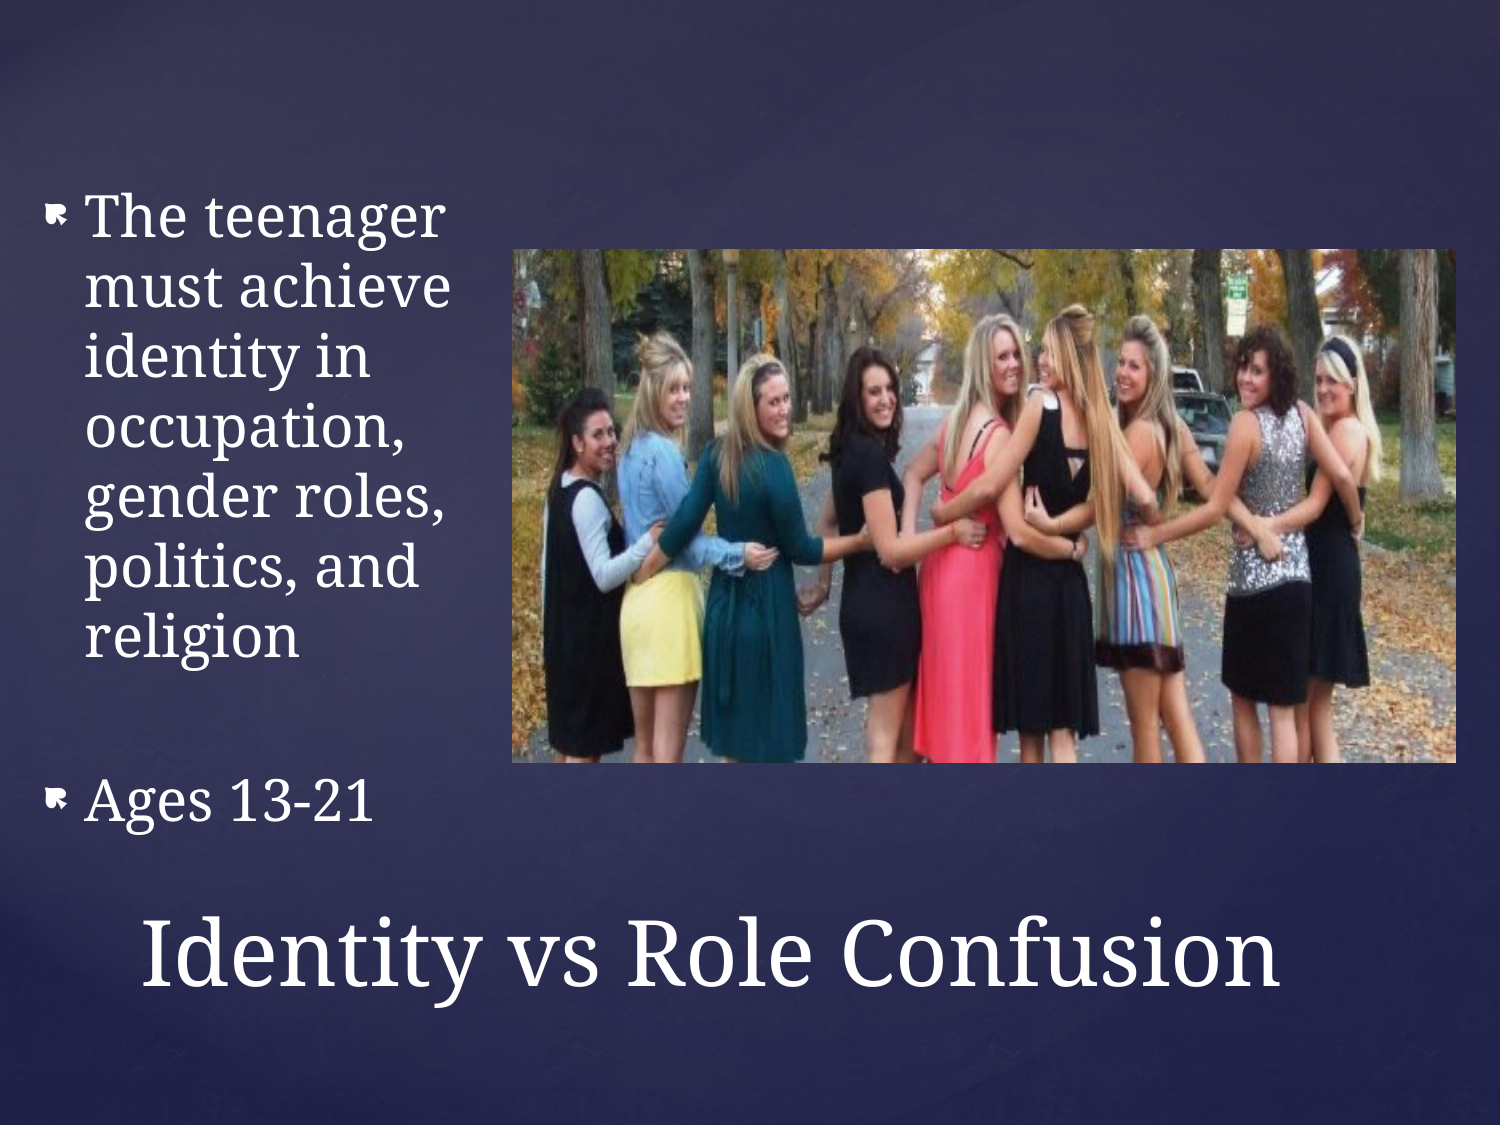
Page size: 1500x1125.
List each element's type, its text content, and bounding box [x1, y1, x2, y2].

title Identity vs Role Confusion [125, 862, 1363, 1013]
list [511, 249, 1457, 763]
list The teenager must achieve identity in occupation, gender roles, politics, and religion Ages 13-21 [24, 224, 562, 788]
